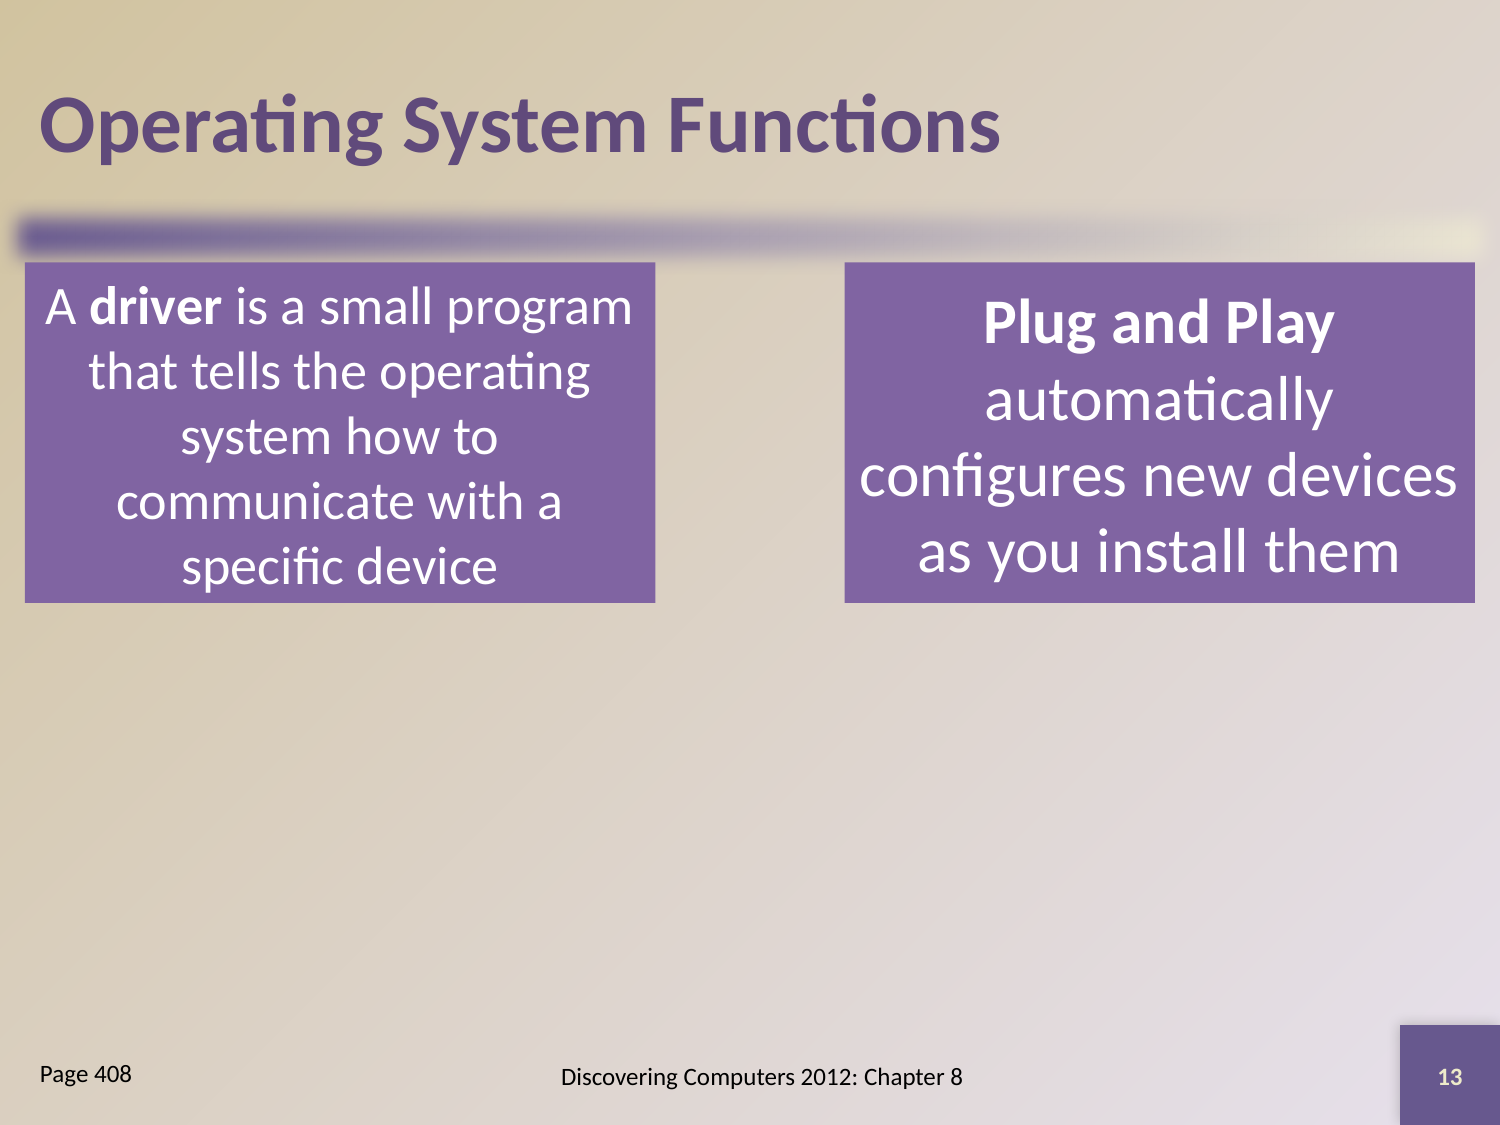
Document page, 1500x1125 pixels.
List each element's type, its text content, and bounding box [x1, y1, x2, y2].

list Page 408 [24, 1050, 300, 1125]
footer Discovering Computers 2012: Chapter 8 [450, 1037, 1075, 1113]
title Operating System Functions [24, 24, 1475, 213]
slide_number 13 [1400, 1025, 1500, 1125]
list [24, 262, 1476, 1026]
